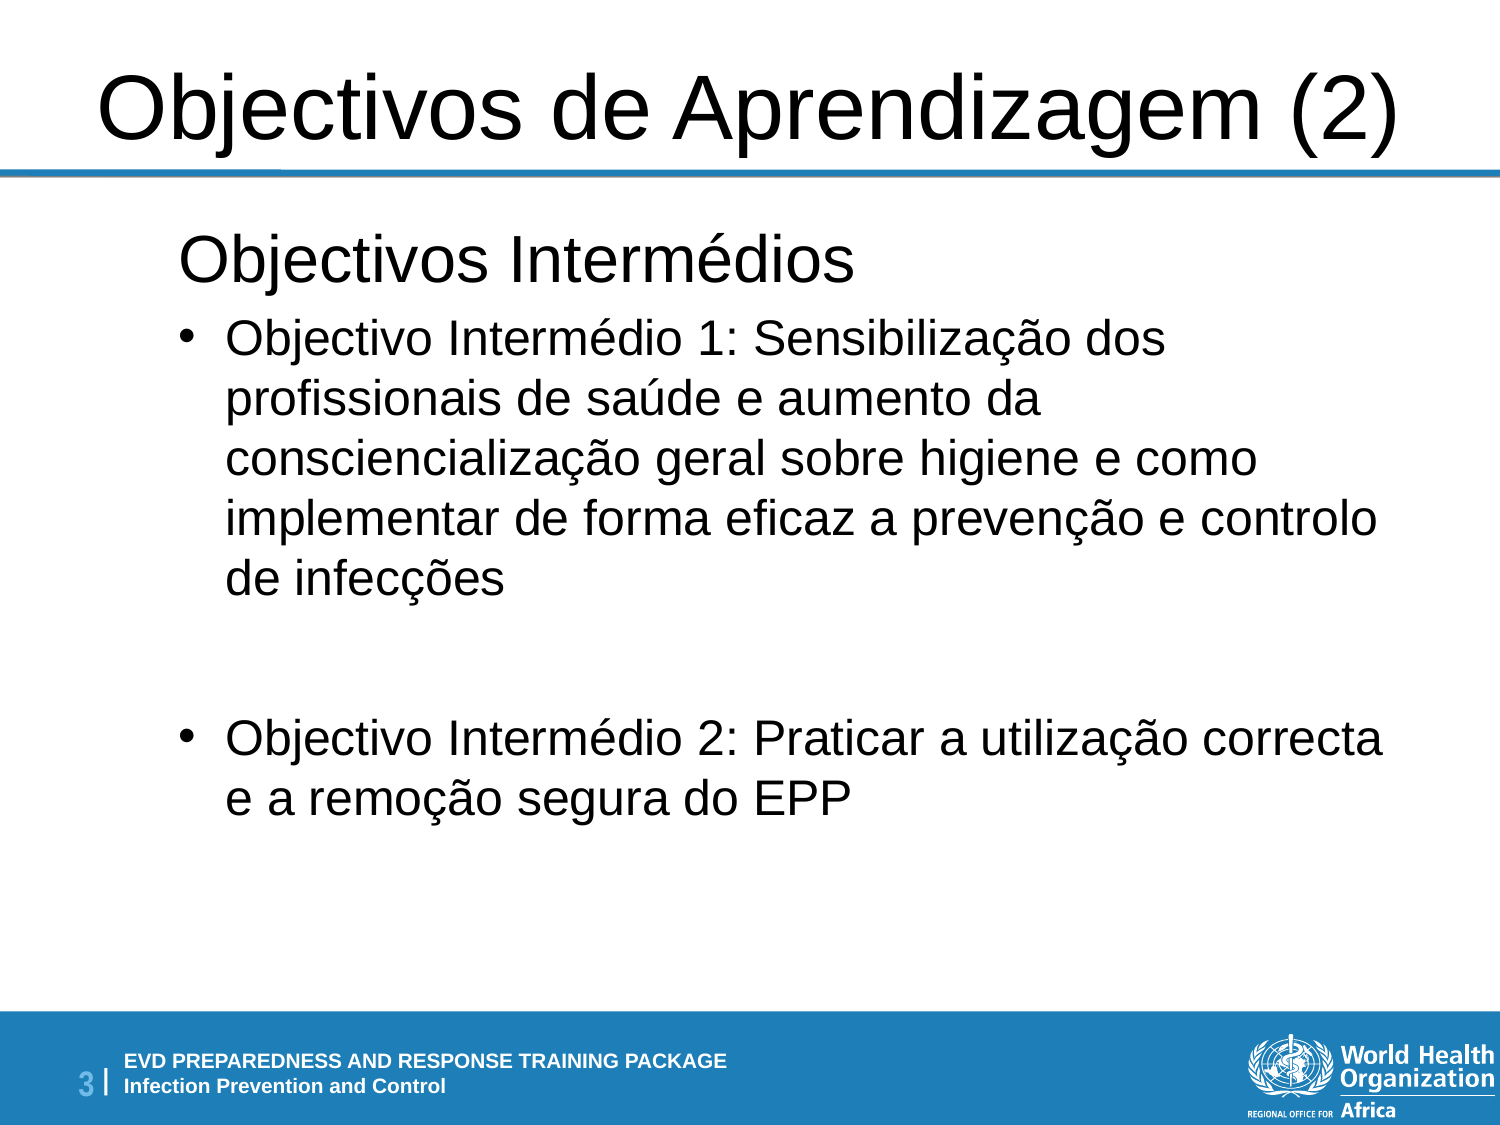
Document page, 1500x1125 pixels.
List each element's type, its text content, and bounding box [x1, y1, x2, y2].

list Objectivos Intermédios Objectivo Intermédio 1: Sensibilização dos profissionais de saúde e aumento da consciencialização geral sobre higiene e como implementar de forma eficaz a prevenção e controlo de infecções Objectivo Intermédio 2: Praticar a utilização correcta e a remoção segura do EPP [88, 207, 1439, 941]
title Objectivos de Aprendizagem (2) [74, 44, 1426, 162]
